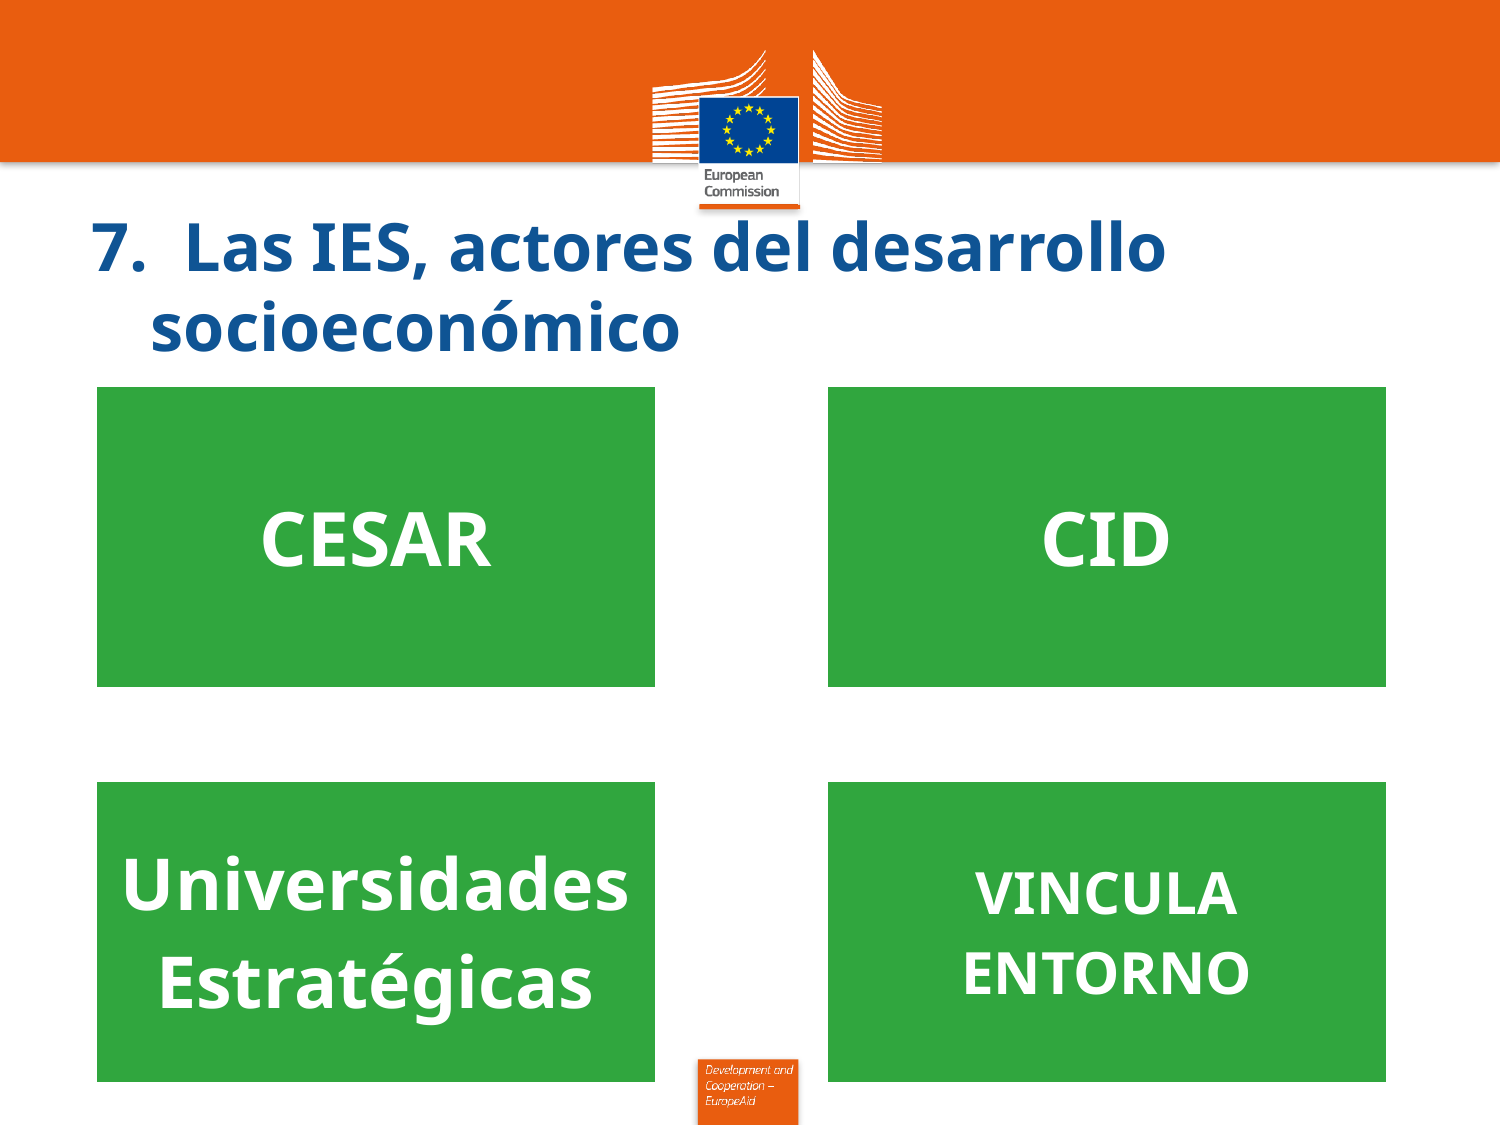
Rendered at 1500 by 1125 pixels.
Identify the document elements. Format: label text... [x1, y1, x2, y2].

title 7. Las IES, actores del desarrollo socioeconómico [76, 207, 1427, 362]
picture [615, 50, 882, 207]
picture [698, 1059, 799, 1125]
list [94, 385, 1389, 1036]
